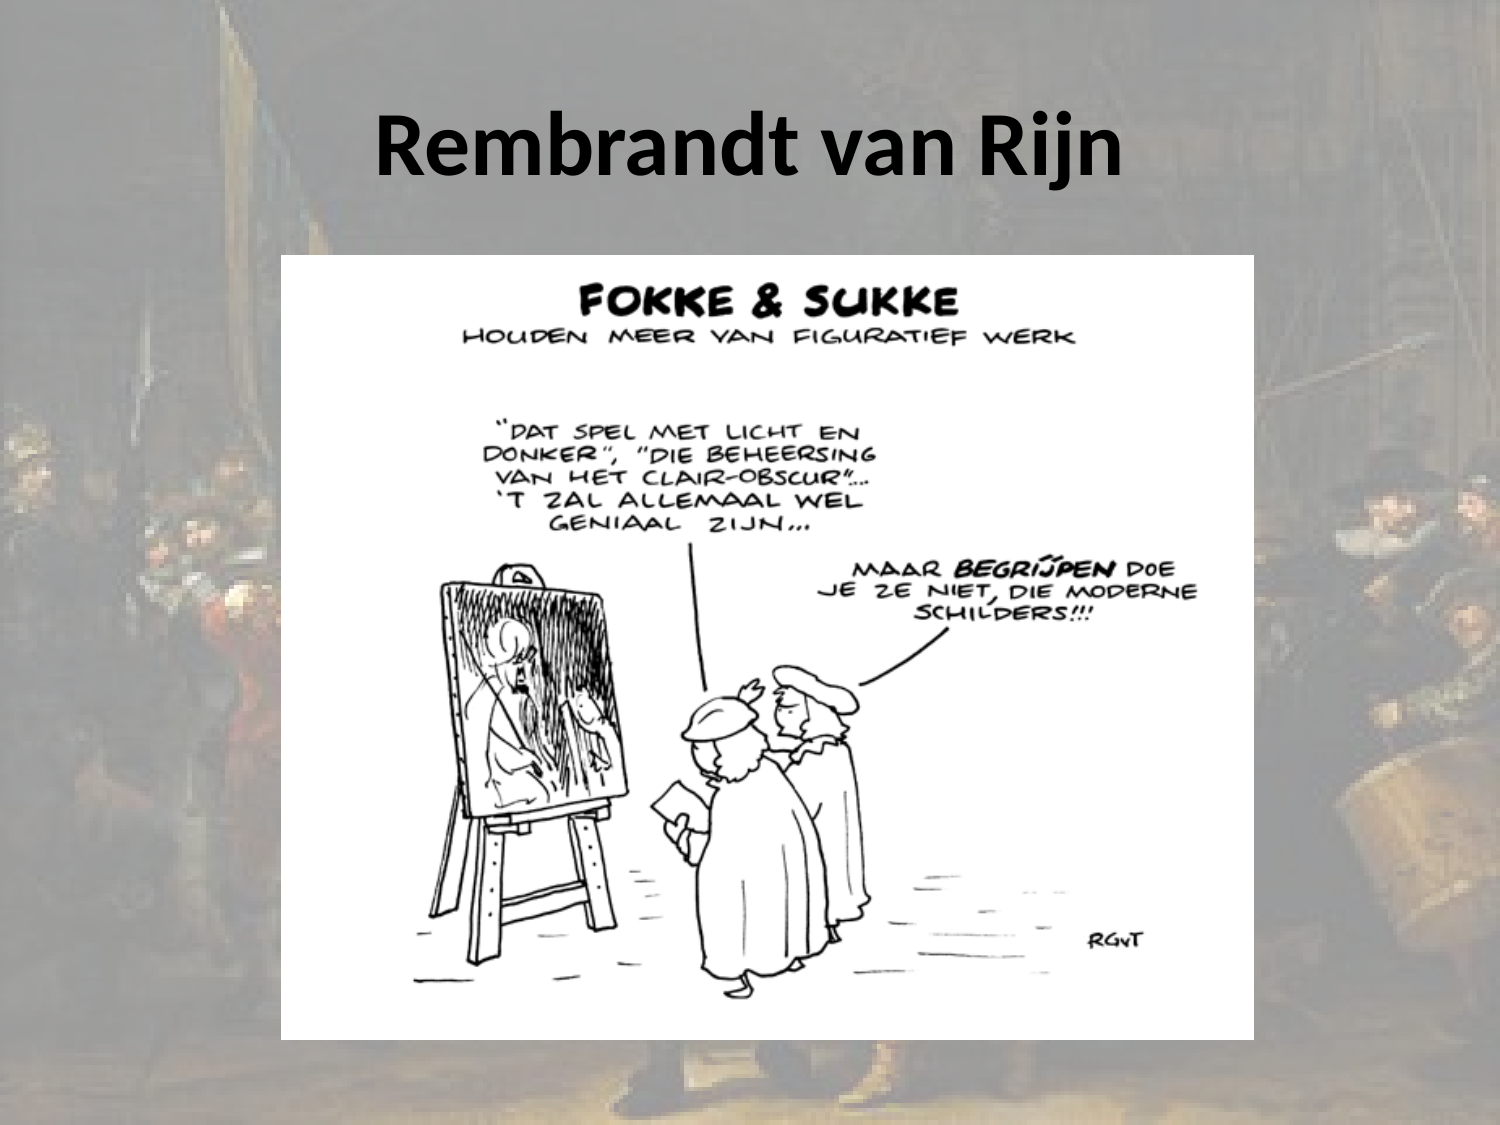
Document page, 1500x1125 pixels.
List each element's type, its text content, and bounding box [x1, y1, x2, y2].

title Rembrandt van Rijn [75, 45, 1425, 233]
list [281, 255, 1255, 1041]
